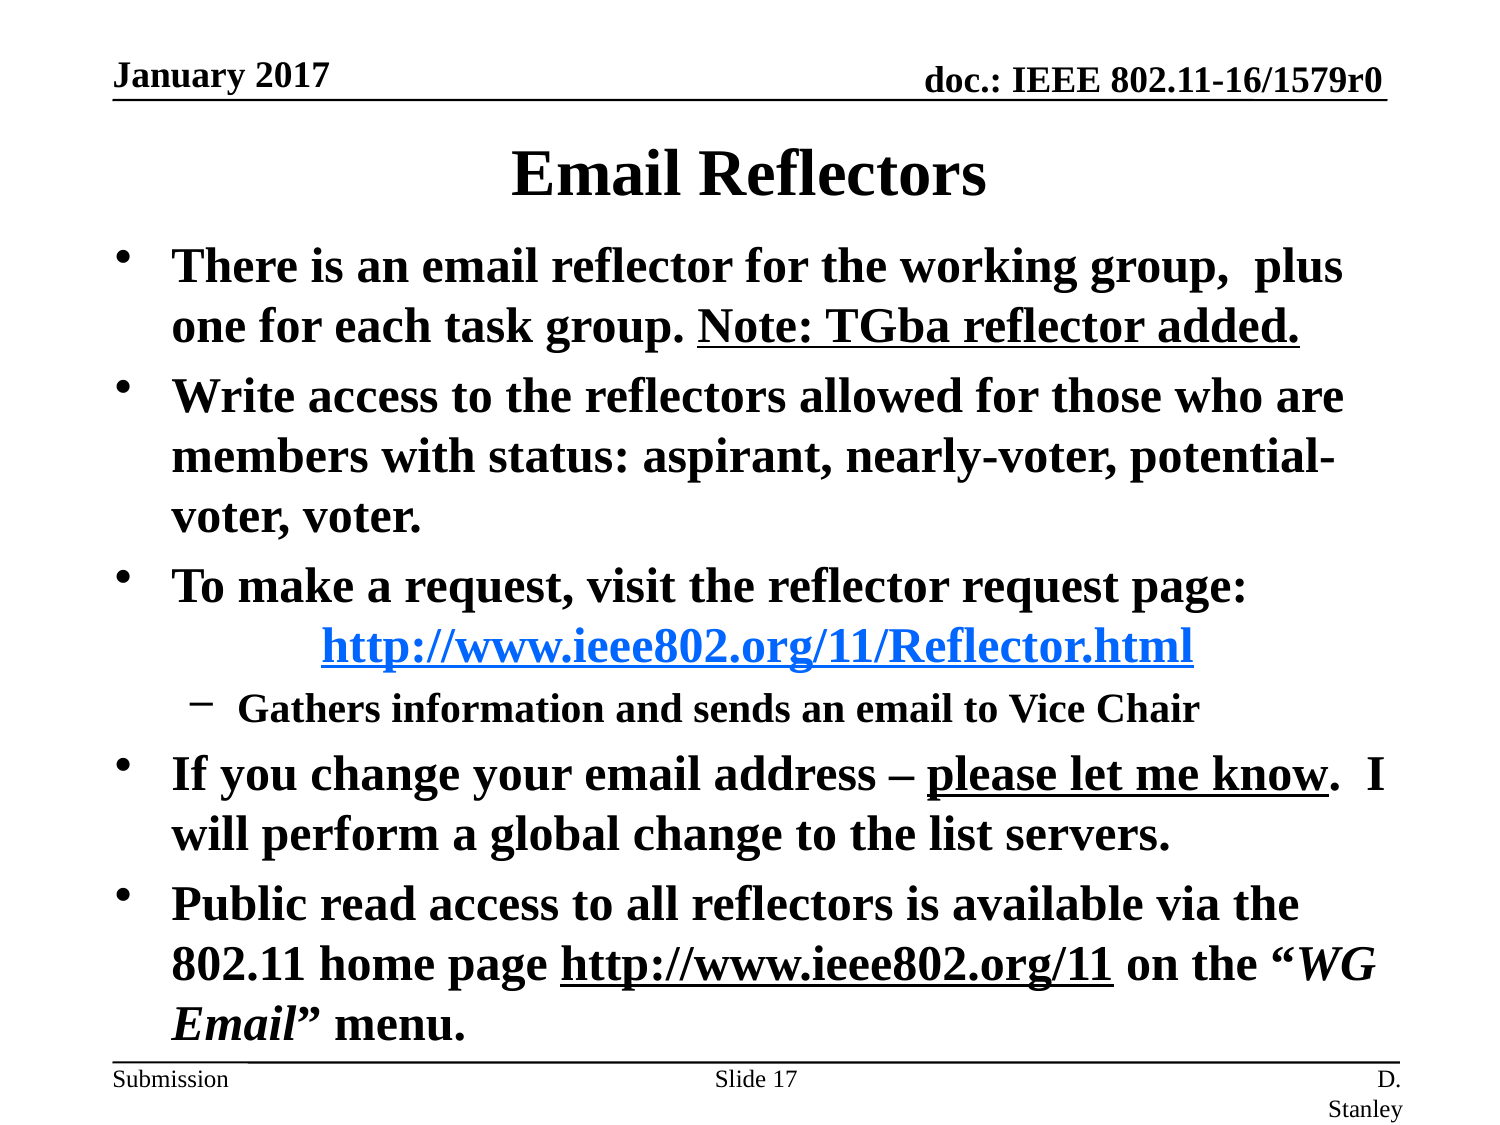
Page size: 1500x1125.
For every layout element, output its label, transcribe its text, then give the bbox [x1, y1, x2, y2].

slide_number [112, 49, 401, 96]
footer D. Stanley, HP Enterprise [1324, 1063, 1402, 1093]
list There is an email reflector for the working group, plus one for each task group. Note: TGba reflector added. Write access to the reflectors allowed for those who are members with status: aspirant, nearly-voter, potential-voter, voter. To make a request, visit the reflector request page: http://www.ieee802.org/11/Reflector.html Gathers information and sends an email to Vice Chair If you change your email address – please let me know. I will perform a global change to the list servers. Public read access to all reflectors is available via the 802.11 home page http://www.ieee802.org/11 on the “WG Email” menu. [99, 224, 1438, 1063]
title Email Reflectors [112, 112, 1388, 224]
slide_number Slide 17 [712, 1061, 800, 1093]
